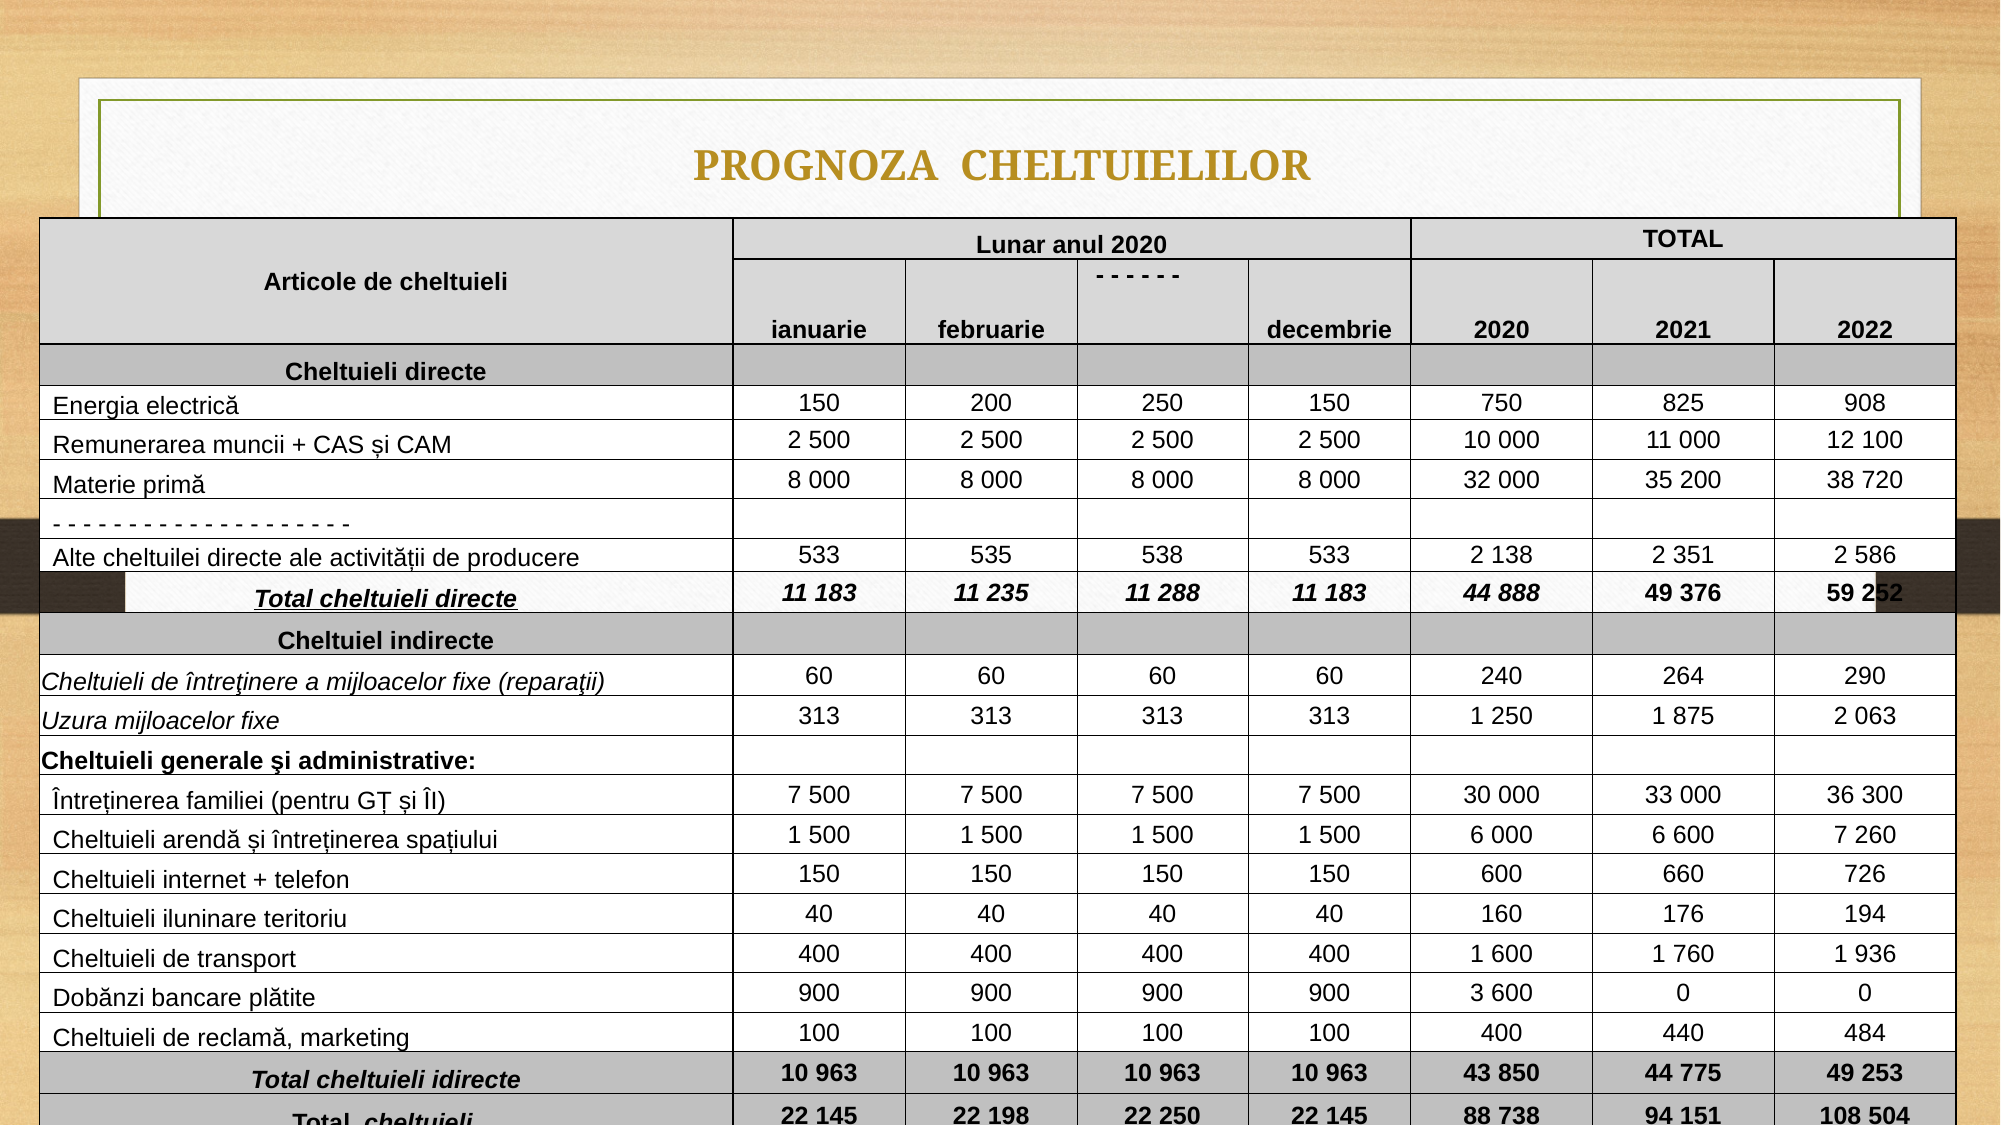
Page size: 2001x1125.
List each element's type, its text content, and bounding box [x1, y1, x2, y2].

table_cell 10 963 [734, 1052, 905, 1093]
table_cell 88 738 [1411, 1094, 1592, 1125]
table_cell 400 [1078, 934, 1248, 972]
table_cell 313 [906, 696, 1077, 735]
table_cell [1249, 736, 1410, 774]
table_cell 2 351 [1593, 539, 1774, 571]
table_cell 10 963 [1249, 1052, 1410, 1093]
table_cell 150 [906, 854, 1077, 893]
title PROGNOZA CHELTUIELILOR [102, 117, 1903, 211]
table_cell 900 [1078, 973, 1248, 1012]
table_cell 30 000 [1411, 775, 1592, 814]
table_header Lunar anul 2020 [734, 219, 1410, 258]
table_cell [906, 345, 1077, 385]
table_cell [734, 345, 905, 385]
table_cell - - - - - - - - - - - - - - - - - - - - [40, 499, 732, 538]
table_cell 400 [734, 934, 905, 972]
table_cell [1078, 736, 1248, 774]
table_cell 2020 [1412, 260, 1592, 343]
table_cell 7 500 [1078, 775, 1248, 814]
table_cell 60 [1249, 655, 1410, 695]
table_cell ianuarie [734, 260, 905, 343]
table_cell 6 000 [1411, 815, 1592, 853]
table_cell Energia electrică [40, 386, 732, 419]
table_cell Alte cheltuilei directe ale activității de producere [40, 539, 732, 571]
table_cell Total cheltuieli directe [40, 572, 732, 612]
table_cell 40 [734, 894, 905, 933]
table_cell [1775, 345, 1955, 385]
table_cell [734, 736, 905, 774]
table_cell 35 200 [1593, 460, 1774, 498]
table_cell [1593, 613, 1774, 654]
table_cell 11 183 [1249, 572, 1410, 612]
table_cell 2022 [1775, 260, 1955, 343]
table_cell 533 [734, 539, 905, 571]
table_cell 264 [1593, 655, 1774, 695]
table_cell 900 [906, 973, 1077, 1012]
table_cell 176 [1593, 894, 1774, 933]
table_cell 900 [1249, 973, 1410, 1012]
table_cell 200 [906, 386, 1077, 419]
table_cell [734, 613, 905, 654]
table_cell 49 253 [1775, 1052, 1955, 1093]
table_cell 533 [1249, 539, 1410, 571]
picture [0, 0, 2001, 1125]
table_cell 2 500 [1249, 420, 1410, 459]
table_cell [1249, 499, 1410, 538]
table_cell 160 [1411, 894, 1592, 933]
table_cell 6 600 [1593, 815, 1774, 853]
table_cell 60 [906, 655, 1077, 695]
table_cell [1411, 736, 1592, 774]
table_cell [1078, 345, 1248, 385]
table_cell 8 000 [1249, 460, 1410, 498]
table_cell Cheltuieli directe [40, 345, 732, 385]
table_cell 100 [734, 1013, 905, 1051]
table_cell 8 000 [1078, 460, 1248, 498]
table_cell 108 504 [1775, 1094, 1955, 1125]
table_cell Uzura mijloacelor fixe [40, 696, 732, 735]
table_cell [1593, 499, 1774, 538]
table_cell Cheltuieli internet + telefon [40, 854, 732, 893]
table_cell 11 288 [1078, 572, 1248, 612]
table_cell 150 [734, 386, 905, 419]
table_cell 22 145 [734, 1094, 905, 1125]
table_cell 40 [1078, 894, 1248, 933]
table_cell 2 586 [1775, 539, 1955, 571]
table_cell 400 [906, 934, 1077, 972]
table_cell 22 198 [906, 1094, 1077, 1125]
table_cell 22 145 [1249, 1094, 1410, 1125]
table_cell 538 [1078, 539, 1248, 571]
table_cell 10 000 [1411, 420, 1592, 459]
table_cell [1775, 736, 1955, 774]
table_cell 36 300 [1775, 775, 1955, 814]
table_cell 33 000 [1593, 775, 1774, 814]
table_cell Cheltuieli iluninare teritoriu [40, 894, 732, 933]
table_cell 40 [906, 894, 1077, 933]
table_cell 32 000 [1411, 460, 1592, 498]
table_cell [1249, 345, 1410, 385]
table_cell 7 500 [906, 775, 1077, 814]
picture [101, 101, 1898, 217]
table_cell 12 100 [1775, 420, 1955, 459]
table_cell Dobănzi bancare plătite [40, 973, 732, 1012]
table_cell 484 [1775, 1013, 1955, 1051]
table_cell 2 500 [906, 420, 1077, 459]
table_cell Materie primă [40, 460, 732, 498]
table_cell 11 000 [1593, 420, 1774, 459]
table_cell Cheltuieli de reclamă, marketing [40, 1013, 732, 1051]
table_cell 825 [1593, 386, 1774, 419]
table_cell 400 [1249, 934, 1410, 972]
table_cell 660 [1593, 854, 1774, 893]
table_cell Cheltuieli generale şi administrative: [40, 736, 732, 774]
table_cell Cheltuiel indirecte [40, 613, 732, 654]
table_cell 726 [1775, 854, 1955, 893]
table_cell 94 151 [1593, 1094, 1774, 1125]
table_cell [1078, 613, 1248, 654]
table_cell 313 [1249, 696, 1410, 735]
table_cell Total cheltuieli [40, 1094, 732, 1125]
table_cell 150 [1078, 854, 1248, 893]
table_cell [906, 613, 1077, 654]
table_cell [1411, 345, 1592, 385]
table_cell 100 [1249, 1013, 1410, 1051]
table_cell 10 963 [1078, 1052, 1248, 1093]
table_cell 313 [734, 696, 905, 735]
table_cell 0 [1775, 973, 1955, 1012]
table_cell 535 [906, 539, 1077, 571]
table_cell [1775, 499, 1955, 538]
table_cell 44 888 [1411, 572, 1592, 612]
table_cell 0 [1593, 973, 1774, 1012]
table_cell 2 138 [1411, 539, 1592, 571]
table_cell [1249, 613, 1410, 654]
table_cell 22 250 [1078, 1094, 1248, 1125]
table_cell 7 260 [1775, 815, 1955, 853]
table_cell 600 [1411, 854, 1592, 893]
table_cell 2021 [1593, 260, 1773, 343]
table_cell 750 [1411, 386, 1592, 419]
table_cell [906, 736, 1077, 774]
table_cell 100 [1078, 1013, 1248, 1051]
table_cell decembrie [1249, 260, 1410, 343]
table_cell 7 500 [1249, 775, 1410, 814]
table_cell 1 760 [1593, 934, 1774, 972]
table_cell 290 [1775, 655, 1955, 695]
table_cell 100 [906, 1013, 1077, 1051]
table_cell 60 [1078, 655, 1248, 695]
table_cell - - - - - - [1078, 260, 1248, 343]
table_cell [906, 499, 1077, 538]
table_cell Cheltuieli arendă și întreținerea spațiului [40, 815, 732, 853]
table_cell Remunerarea muncii + CAS și CAM [40, 420, 732, 459]
table_cell 1 500 [1078, 815, 1248, 853]
table_cell 7 500 [734, 775, 905, 814]
table_cell Cheltuieli de transport [40, 934, 732, 972]
table_cell 10 963 [906, 1052, 1077, 1093]
table_cell [1593, 736, 1774, 774]
table_cell 1 936 [1775, 934, 1955, 972]
table_cell 194 [1775, 894, 1955, 933]
table_cell 1 875 [1593, 696, 1774, 735]
table_cell 8 000 [734, 460, 905, 498]
table_cell 2 500 [734, 420, 905, 459]
table_header Articole de cheltuieli [40, 219, 732, 343]
table_cell [1078, 499, 1248, 538]
table_cell 1 250 [1411, 696, 1592, 735]
table_cell Cheltuieli de întreţinere a mijloacelor fixe (reparaţii) [40, 655, 732, 695]
table_cell 2 063 [1775, 696, 1955, 735]
table_cell 43 850 [1411, 1052, 1592, 1093]
table_cell 38 720 [1775, 460, 1955, 498]
table_cell 900 [734, 973, 905, 1012]
table_cell Total cheltuieli idirecte [40, 1052, 732, 1093]
table_cell [1411, 613, 1592, 654]
table_header TOTAL [1412, 219, 1955, 258]
table_cell 250 [1078, 386, 1248, 419]
table_cell 150 [1249, 386, 1410, 419]
table_cell 908 [1775, 386, 1955, 419]
table_cell 49 376 [1593, 572, 1774, 612]
table_cell 1 500 [734, 815, 905, 853]
table_cell 240 [1411, 655, 1592, 695]
table_cell 11 183 [734, 572, 905, 612]
table_cell 150 [734, 854, 905, 893]
table_cell 60 [734, 655, 905, 695]
table_cell [1593, 345, 1774, 385]
table_cell 150 [1249, 854, 1410, 893]
table_cell 40 [1249, 894, 1410, 933]
table_cell 1 500 [906, 815, 1077, 853]
table_cell 1 500 [1249, 815, 1410, 853]
table_cell 2 500 [1078, 420, 1248, 459]
table_cell [734, 499, 905, 538]
table_cell 44 775 [1593, 1052, 1774, 1093]
table_cell 59 252 [1775, 572, 1955, 612]
table_cell 440 [1593, 1013, 1774, 1051]
table_cell 11 235 [906, 572, 1077, 612]
table_cell [1775, 613, 1955, 654]
table_cell 1 600 [1411, 934, 1592, 972]
table_cell 8 000 [906, 460, 1077, 498]
table_cell 3 600 [1411, 973, 1592, 1012]
table_cell februarie [906, 260, 1077, 343]
table_cell 400 [1411, 1013, 1592, 1051]
table_cell 313 [1078, 696, 1248, 735]
table_cell [1411, 499, 1592, 538]
table_cell Întreținerea familiei (pentru GȚ și ÎI) [40, 775, 732, 814]
